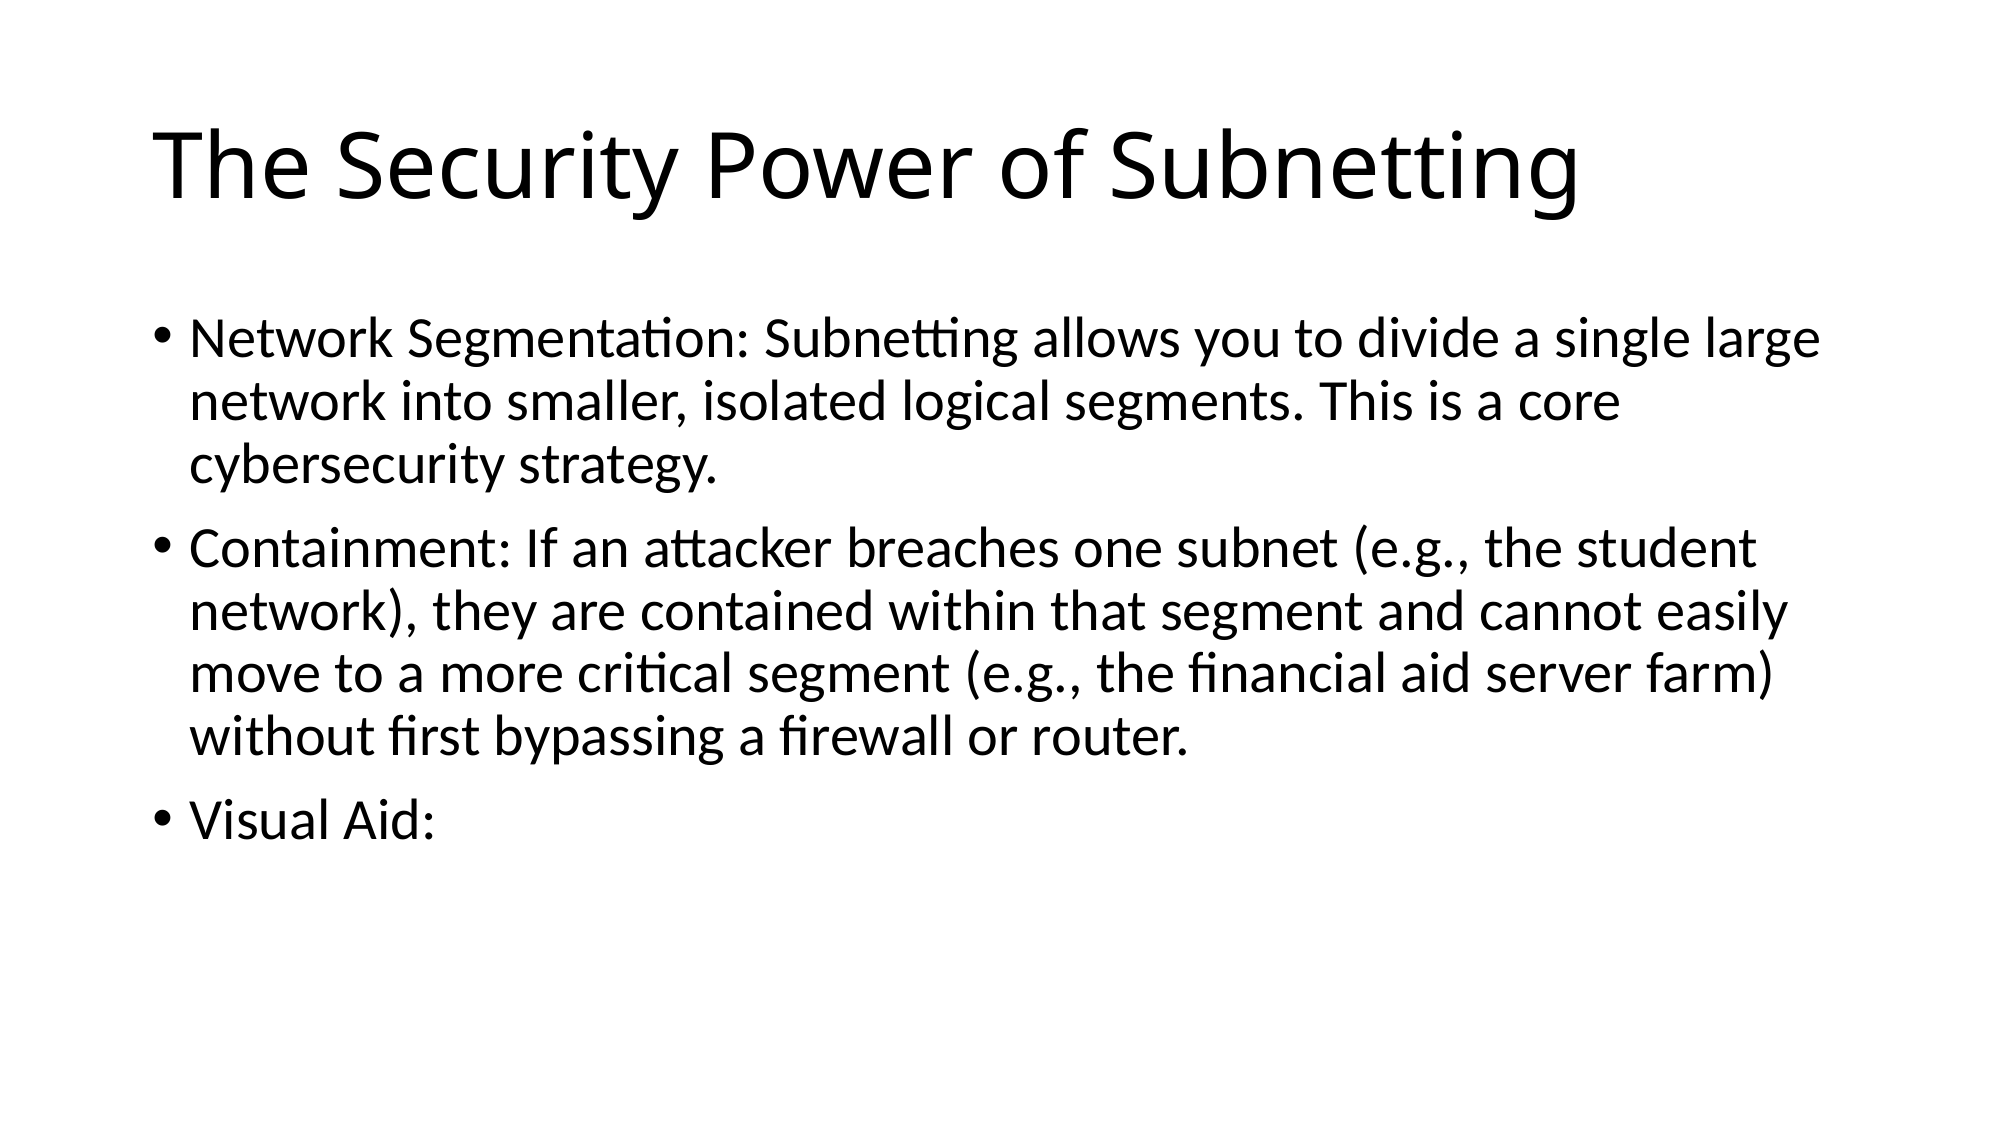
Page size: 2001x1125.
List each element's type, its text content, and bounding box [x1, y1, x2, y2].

list Network Segmentation: Subnetting allows you to divide a single large network into smaller, isolated logical segments. This is a core cybersecurity strategy. Containment: If an attacker breaches one subnet (e.g., the student network), they are contained within that segment and cannot easily move to a more critical segment (e.g., the financial aid server farm) without first bypassing a firewall or router. Visual Aid: [137, 299, 1863, 1014]
title The Security Power of Subnetting [137, 59, 1863, 278]
